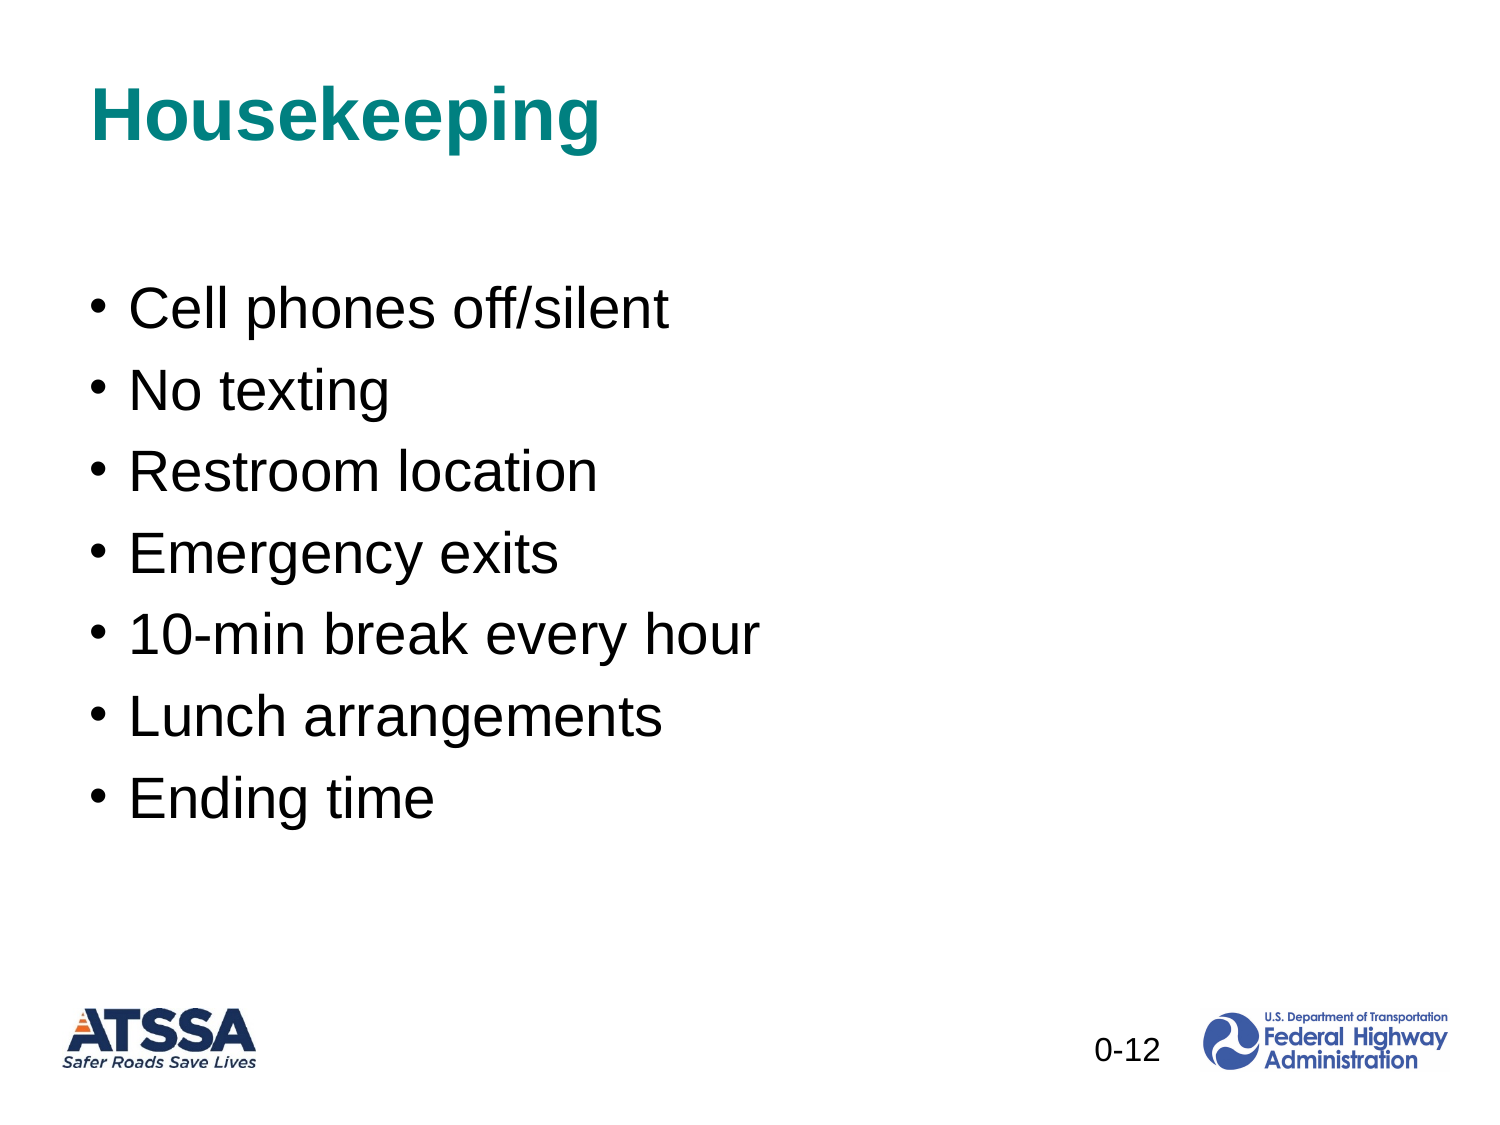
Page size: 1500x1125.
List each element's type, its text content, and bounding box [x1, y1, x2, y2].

text_box Cell phones off/silent No texting Restroom location Emergency exits 10-min break every hour Lunch arrangements Ending time [75, 262, 950, 1063]
picture [1200, 1008, 1450, 1072]
title Housekeeping [75, 62, 1500, 159]
picture [62, 1008, 256, 1068]
